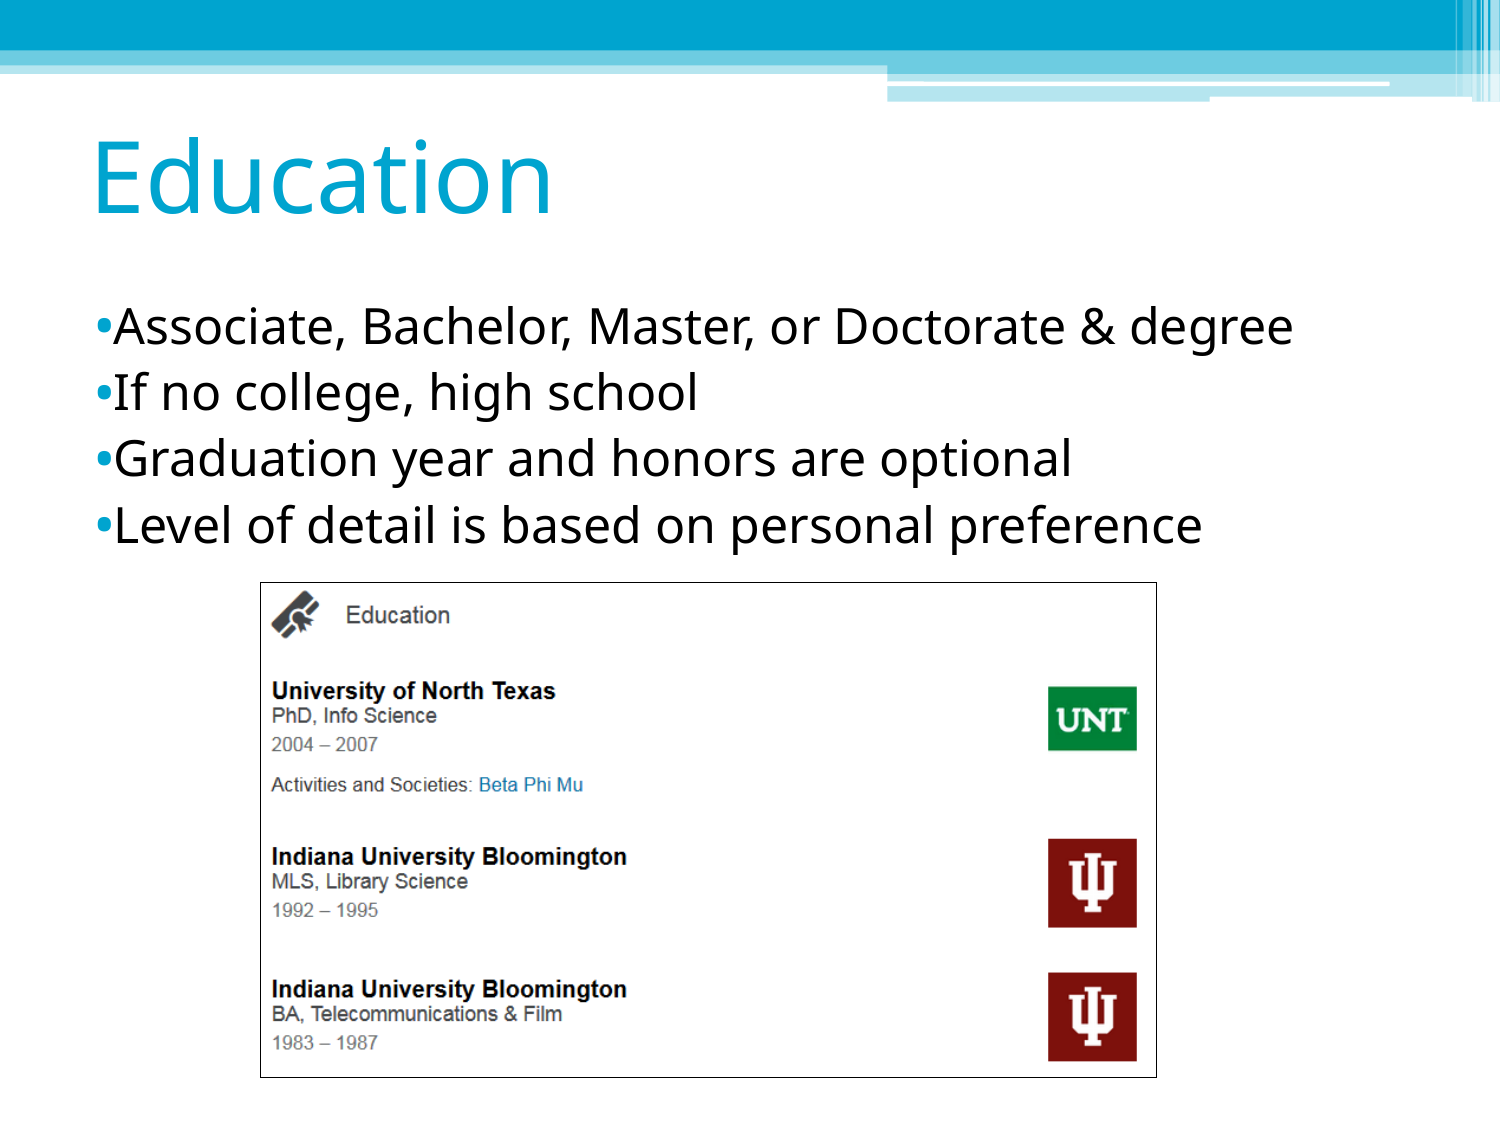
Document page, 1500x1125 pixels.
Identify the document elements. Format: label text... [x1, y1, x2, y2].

picture [259, 582, 1157, 1078]
list Associate, Bachelor, Master, or Doctorate & degree If no college, high school Graduation year and honors are optional Level of detail is based on personal preference [80, 286, 1462, 641]
title Education [75, 85, 1425, 261]
